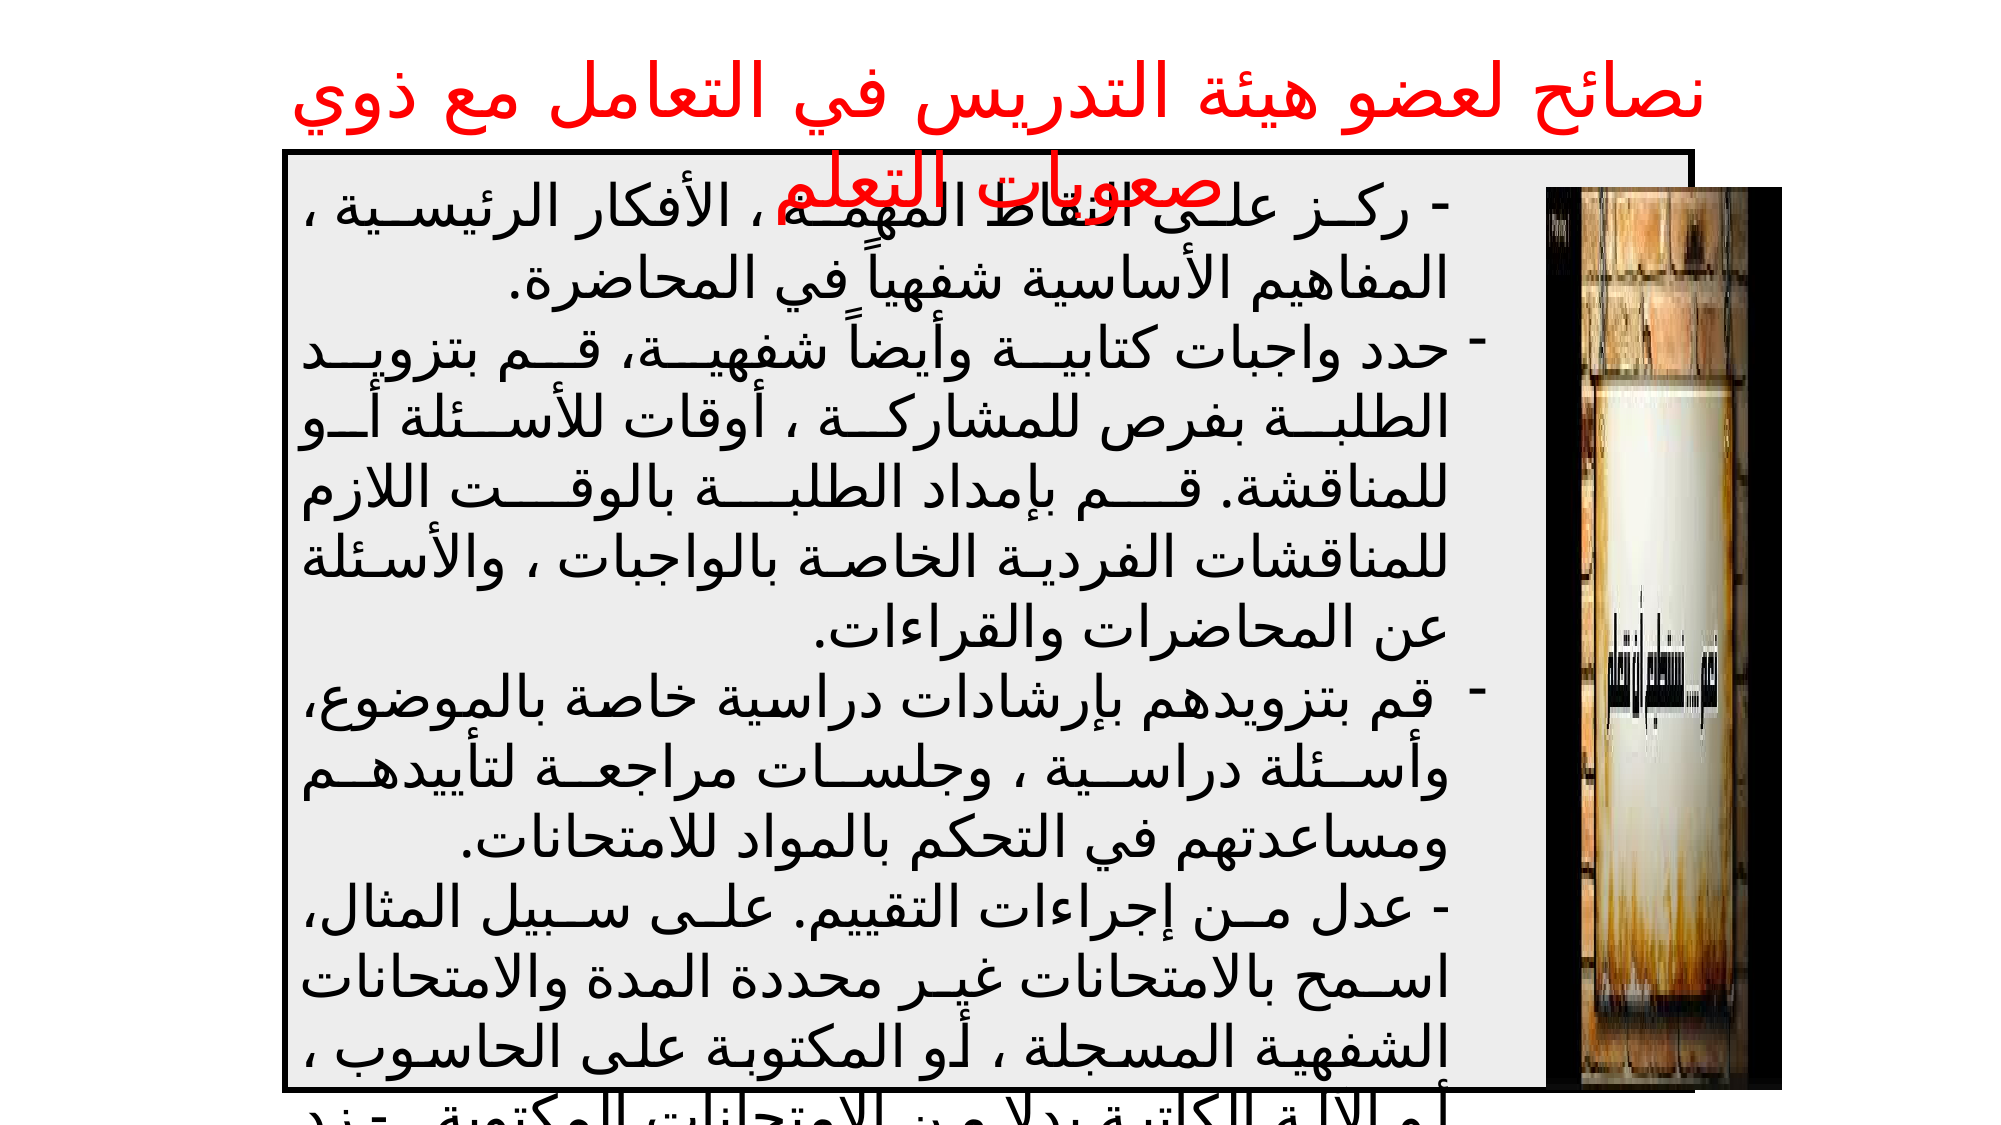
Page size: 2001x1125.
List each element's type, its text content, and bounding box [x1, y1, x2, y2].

picture [1546, 187, 1782, 1090]
text_box - ركز على النقاط المهمة ، الأفكار الرئيسية ، المفاهيم الأساسية شفهياً في المحاضرة. حدد واجبات كتابية وأيضاً شفهية، قم بتزويد الطلبة بفرص للمشاركة ، أوقات للأسئلة أو للمناقشة. قم بإمداد الطلبة بالوقت اللازم للمناقشات الفردية الخاصة بالواجبات ، والأسئلة عن المحاضرات والقراءات. قم بتزويدهم بإرشادات دراسية خاصة بالموضوع، وأسئلة دراسية ، وجلسات مراجعة لتأييدهم ومساعدتهم في التحكم بالمواد للامتحانات. - عدل من إجراءات التقييم. على سبيل المثال، اسمح بالامتحانات غير محددة المدة والامتحانات الشفهية المسجلة ، أو المكتوبة على الحاسوب ، أو الآلة الكاتبة بدلا من الامتحانات المكتوبة. - زد الوقت المخصص للاختبارات. [285, 152, 1692, 1090]
text_box نصائح لعضو هيئة التدريس في التعامل مع ذوي صعوبات التعلم [249, 35, 1750, 118]
